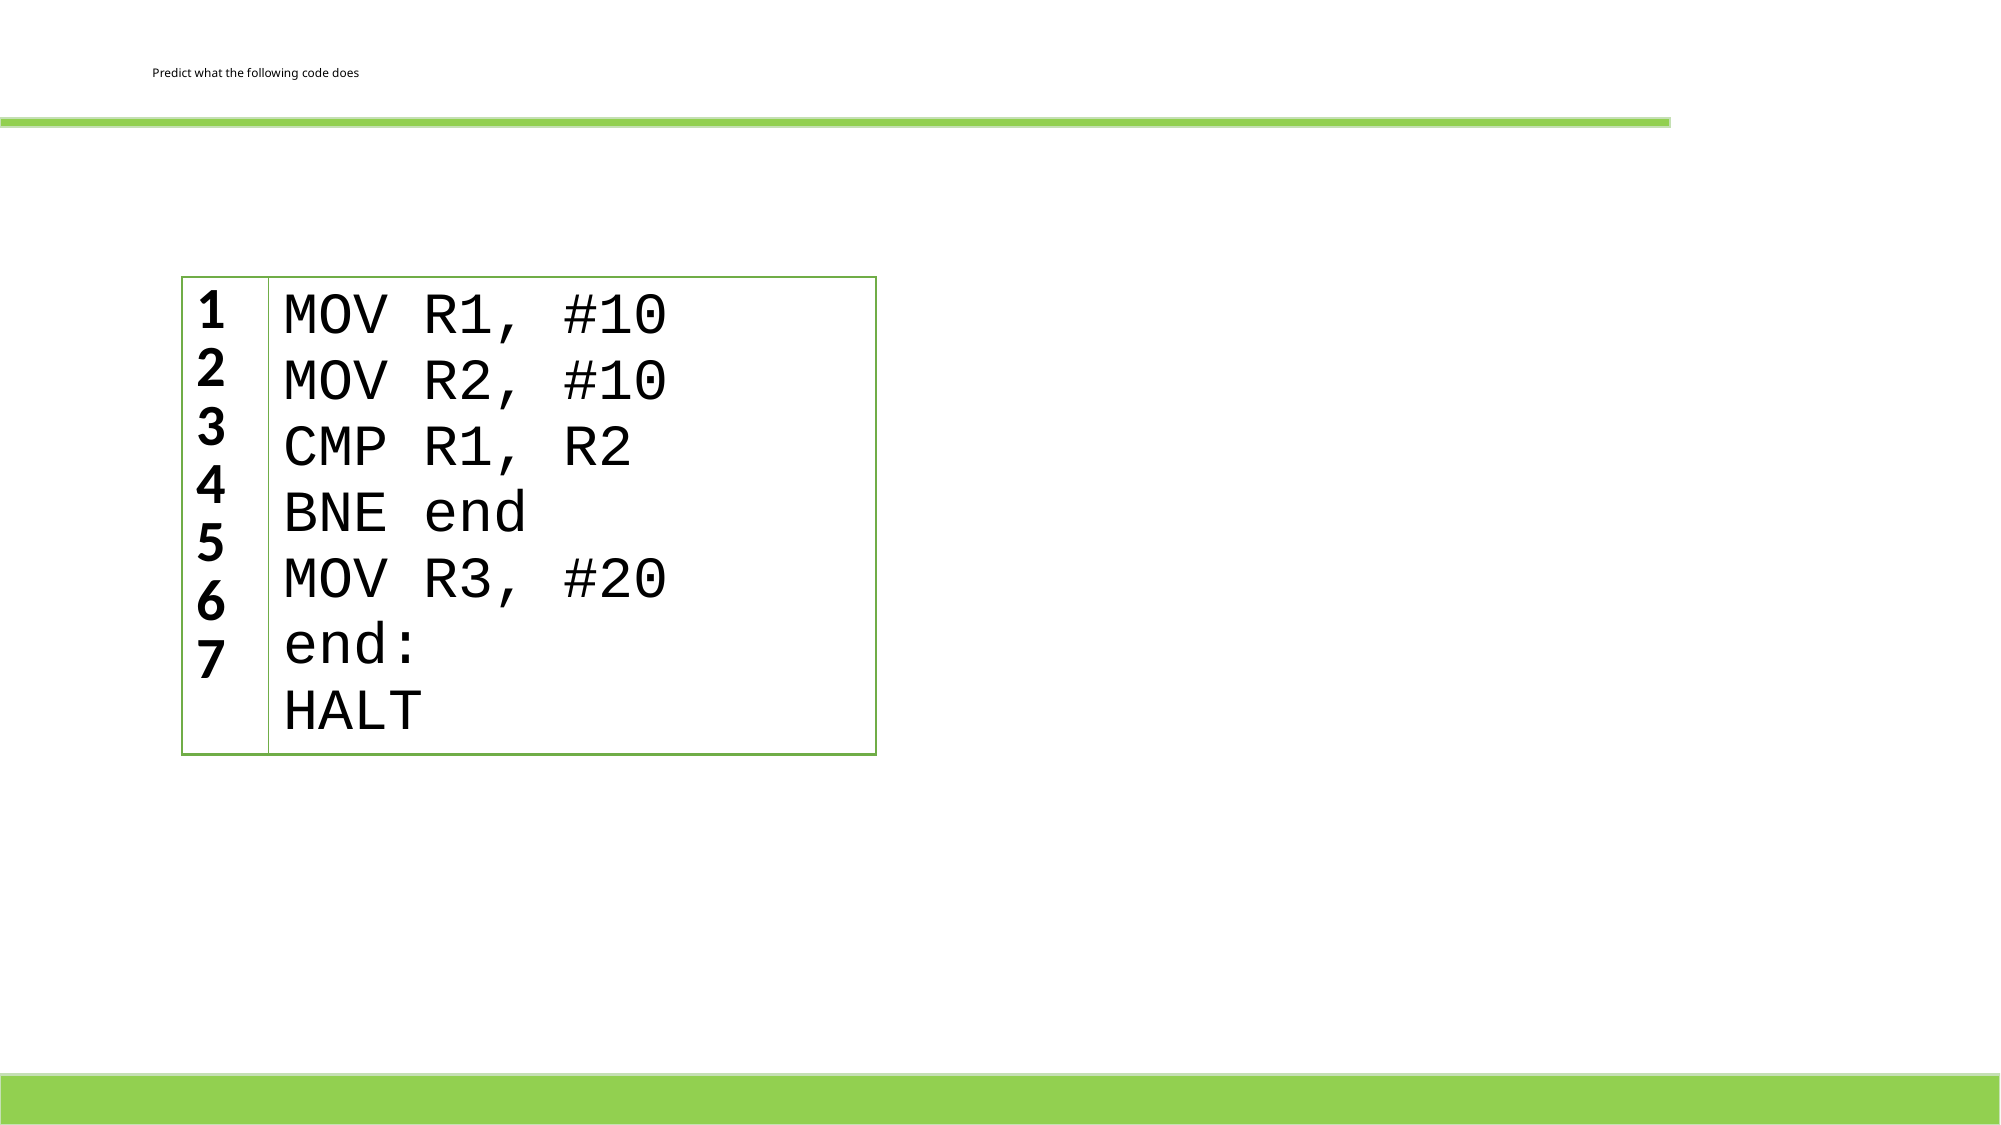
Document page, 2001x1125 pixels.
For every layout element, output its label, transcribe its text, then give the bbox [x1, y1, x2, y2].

title Predict what the following code does [137, 59, 1863, 89]
table_header MOV R1, #10 MOV R2, #10 CMP R1, R2 BNE end MOV R3, #20 end: HALT [269, 278, 875, 753]
table_header 1 2 3 4 5 6 7 [183, 278, 268, 753]
